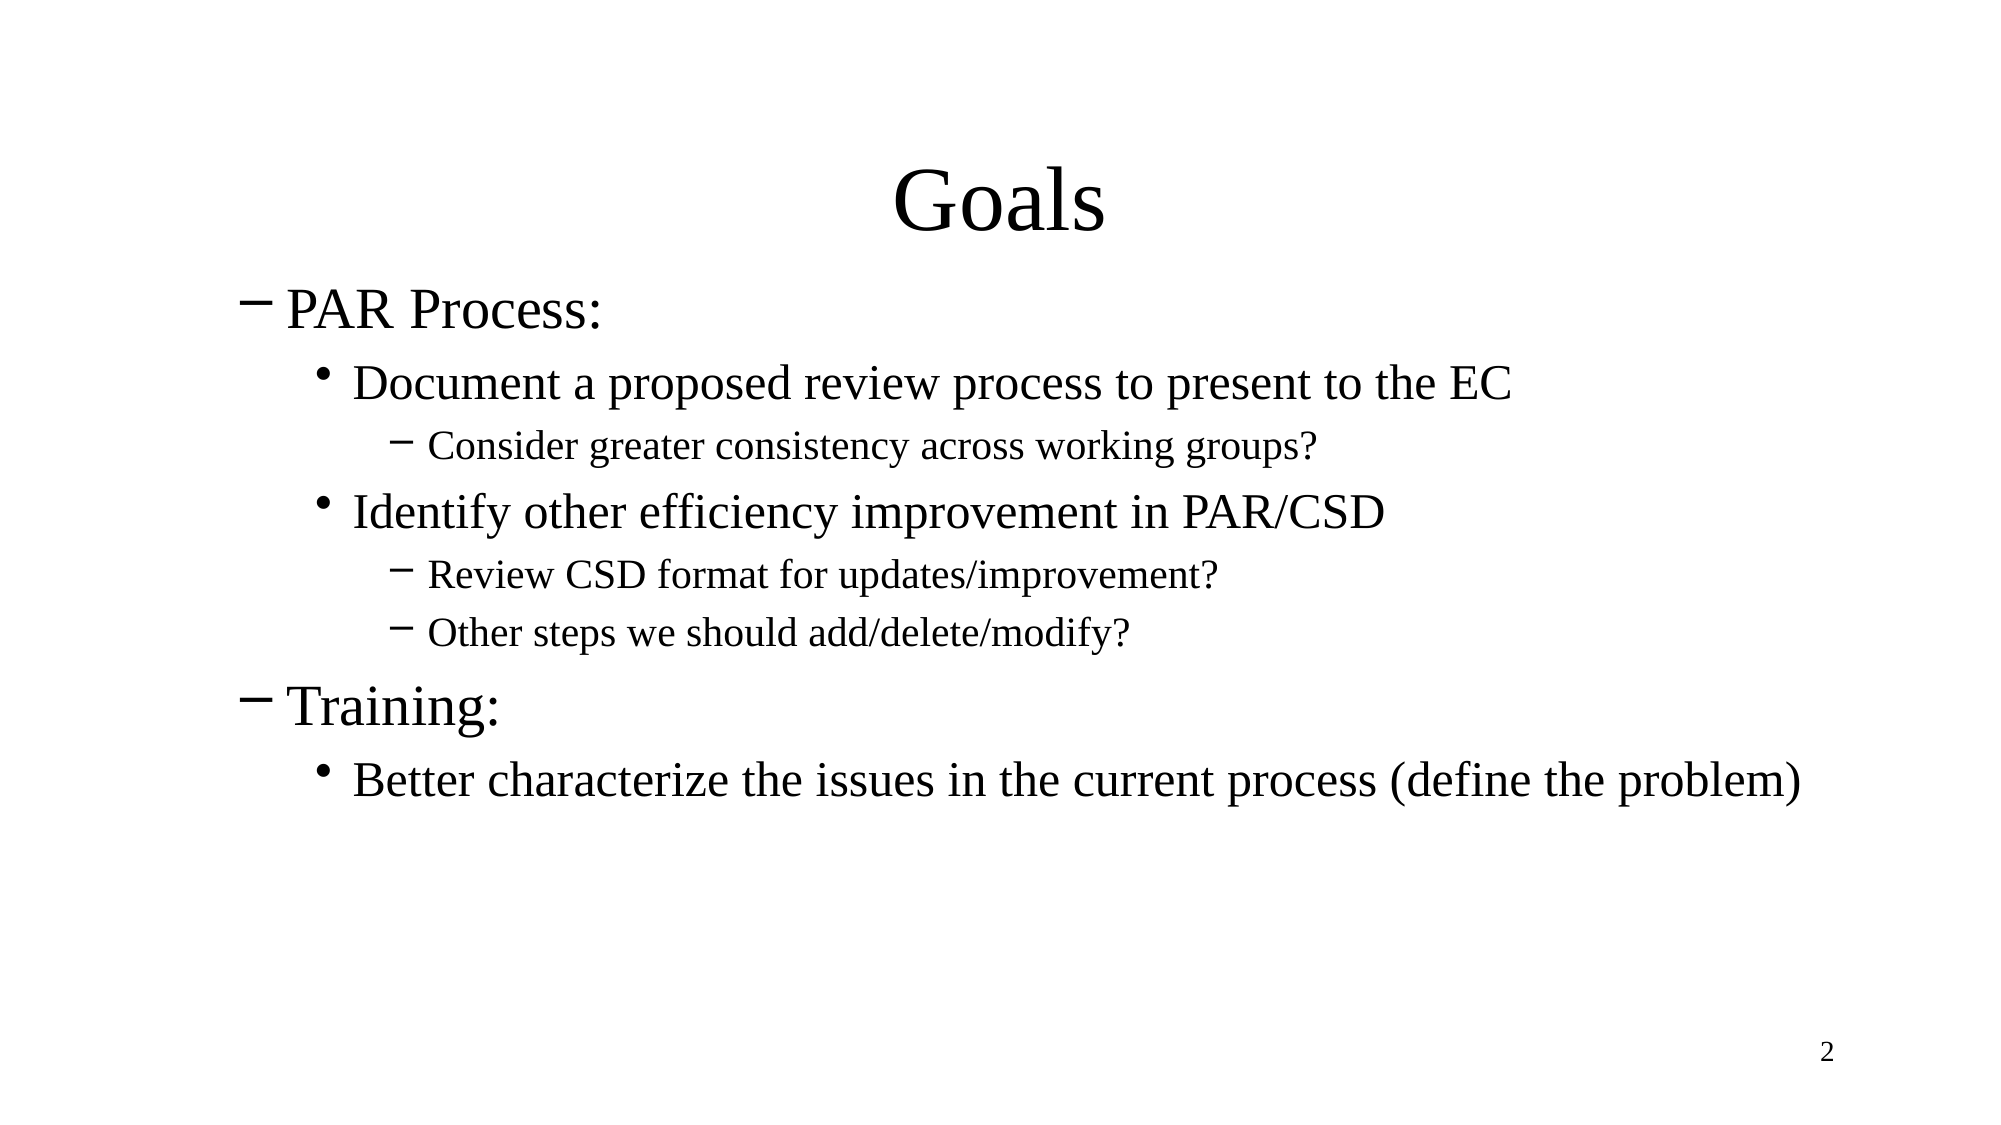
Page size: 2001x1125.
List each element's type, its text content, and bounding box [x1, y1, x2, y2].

slide_number 2 [1433, 1024, 1851, 1101]
title Goals [149, 99, 1851, 262]
list PAR Process: Document a proposed review process to present to the EC Consider greater consistency across working groups? Identify other efficiency improvement in PAR/CSD Review CSD format for updates/improvement? Other steps we should add/delete/modify? Training: Better characterize the issues in the current process (define the problem) [149, 262, 1851, 938]
